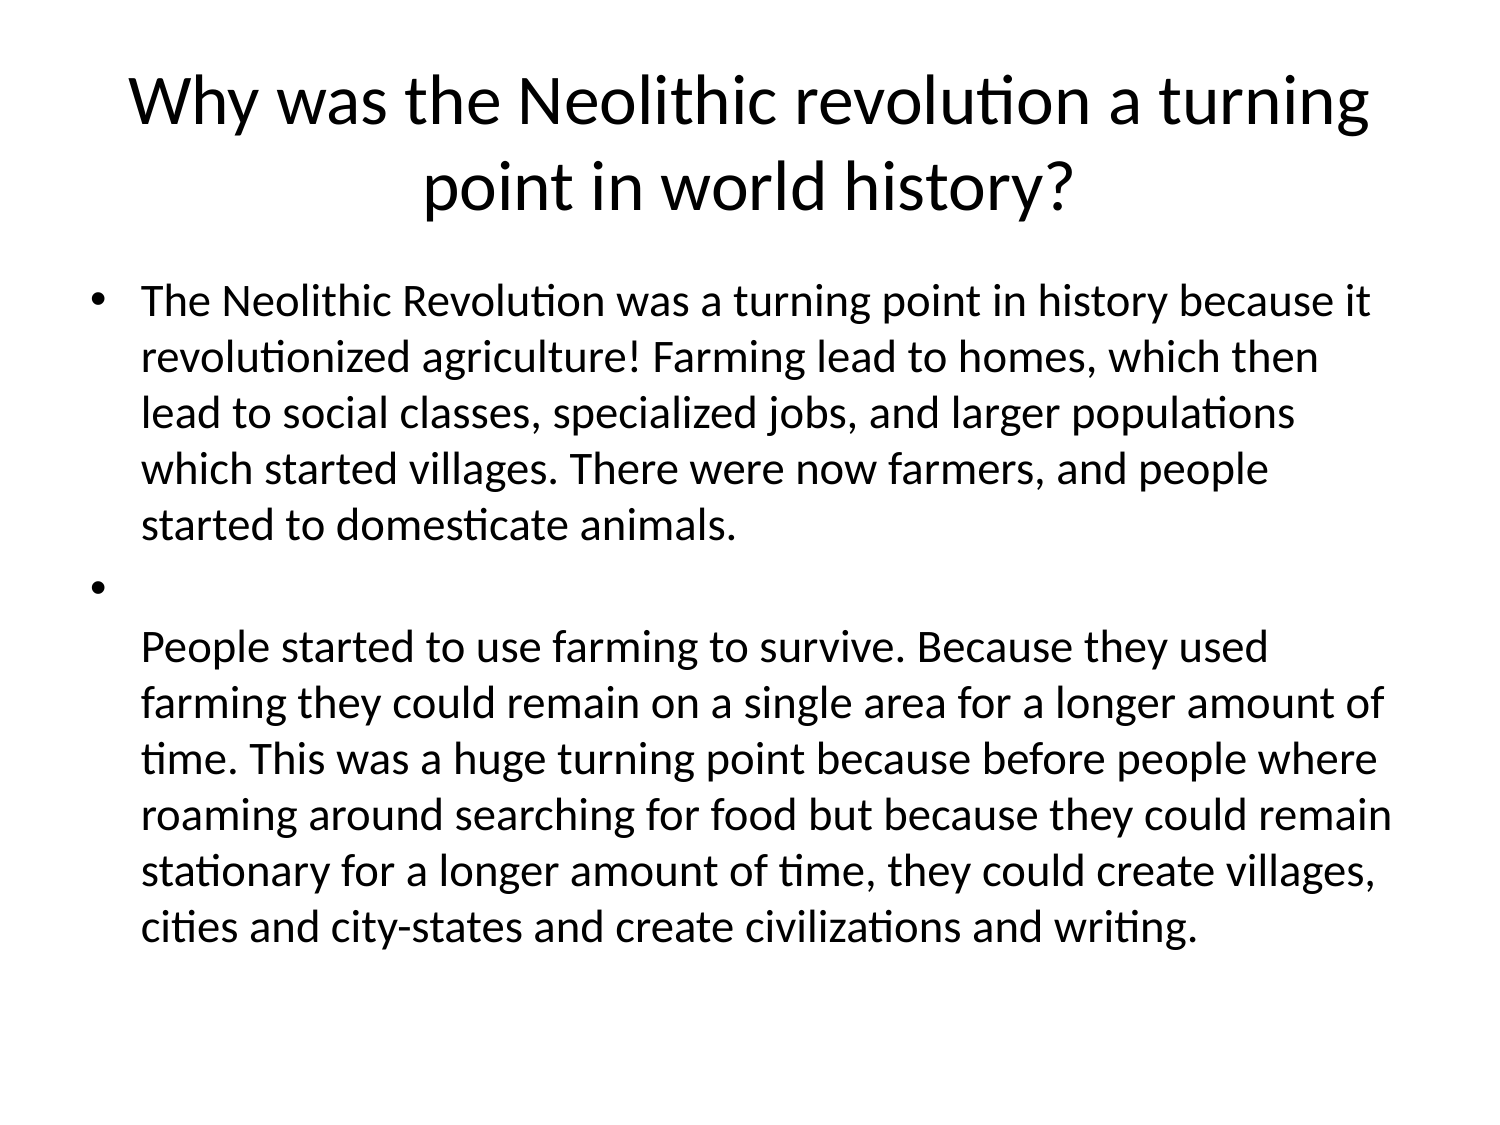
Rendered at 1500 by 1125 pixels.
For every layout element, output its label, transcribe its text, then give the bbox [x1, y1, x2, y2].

title Why was the Neolithic revolution a turning point in world history? [75, 45, 1425, 233]
list The Neolithic Revolution was a turning point in history because it revolutionized agriculture! Farming lead to homes, which then lead to social classes, specialized jobs, and larger populations which started villages. There were now farmers, and people started to domesticate animals. People started to use farming to survive. Because they used farming they could remain on a single area for a longer amount of time. This was a huge turning point because before people where roaming around searching for food but because they could remain stationary for a longer amount of time, they could create villages, cities and city-states and create civilizations and writing. [75, 262, 1425, 1005]
